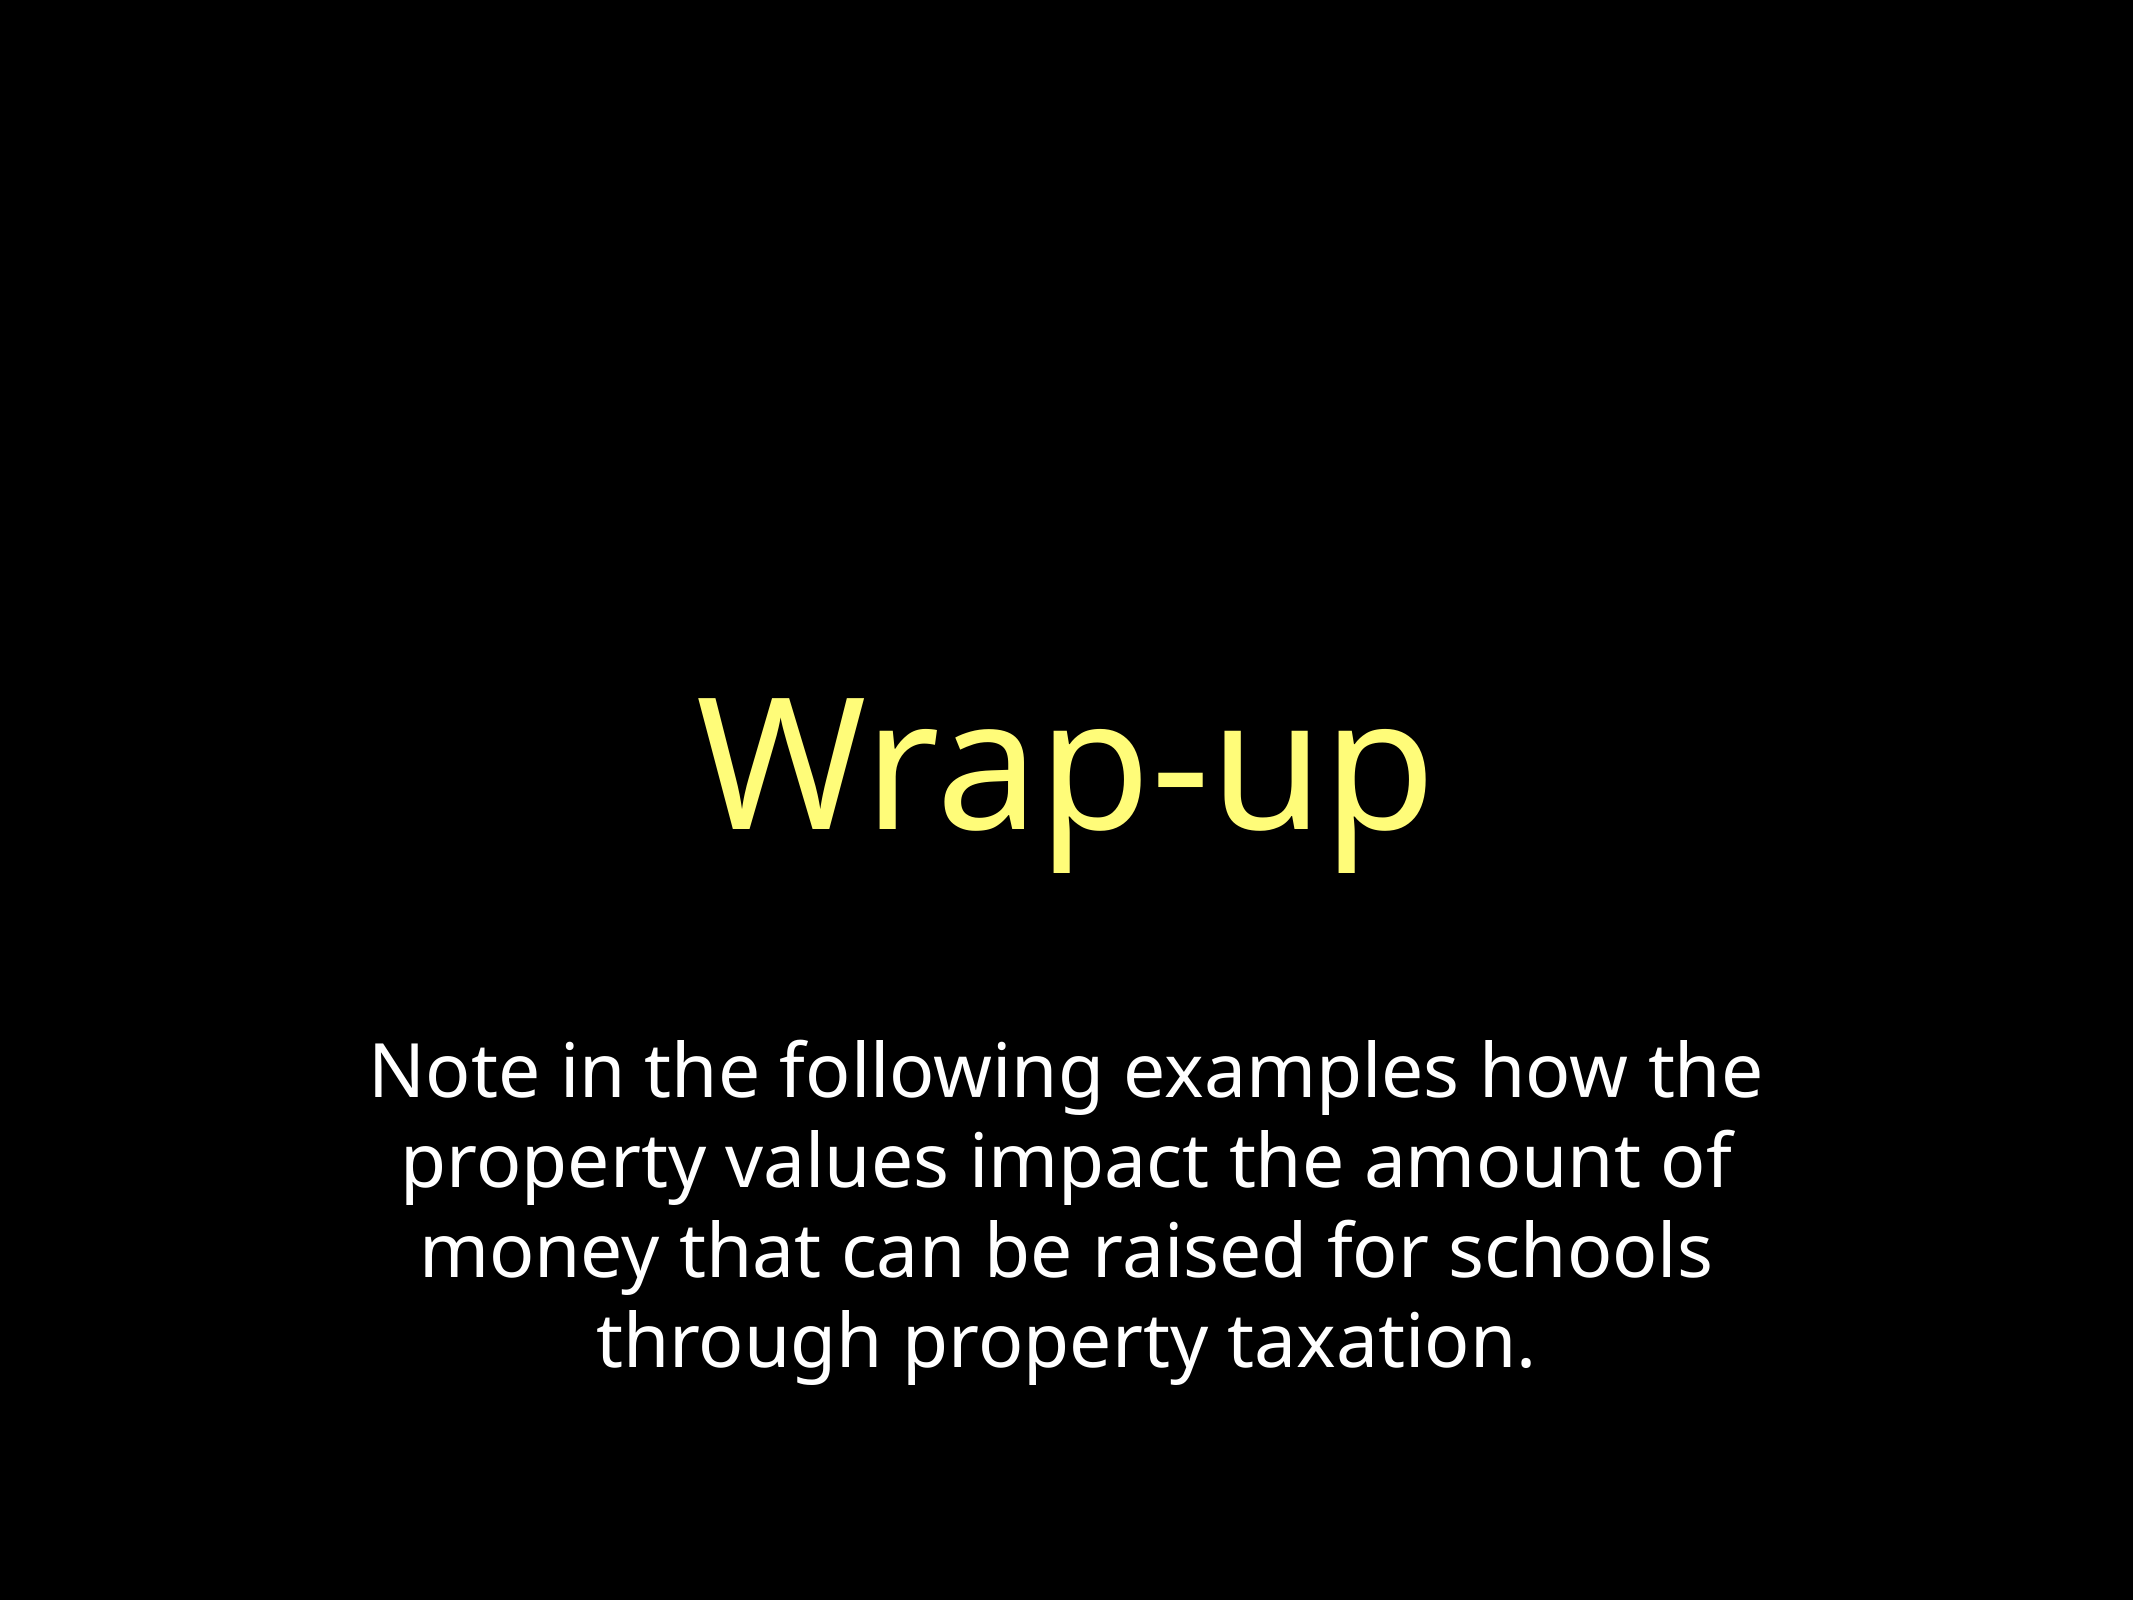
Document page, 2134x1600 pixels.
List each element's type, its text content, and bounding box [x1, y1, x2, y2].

text_box Note in the following examples how the property values impact the amount of money that can be raised for schools through property taxation. [360, 1014, 1773, 1392]
list Wrap-up [207, 636, 1926, 876]
